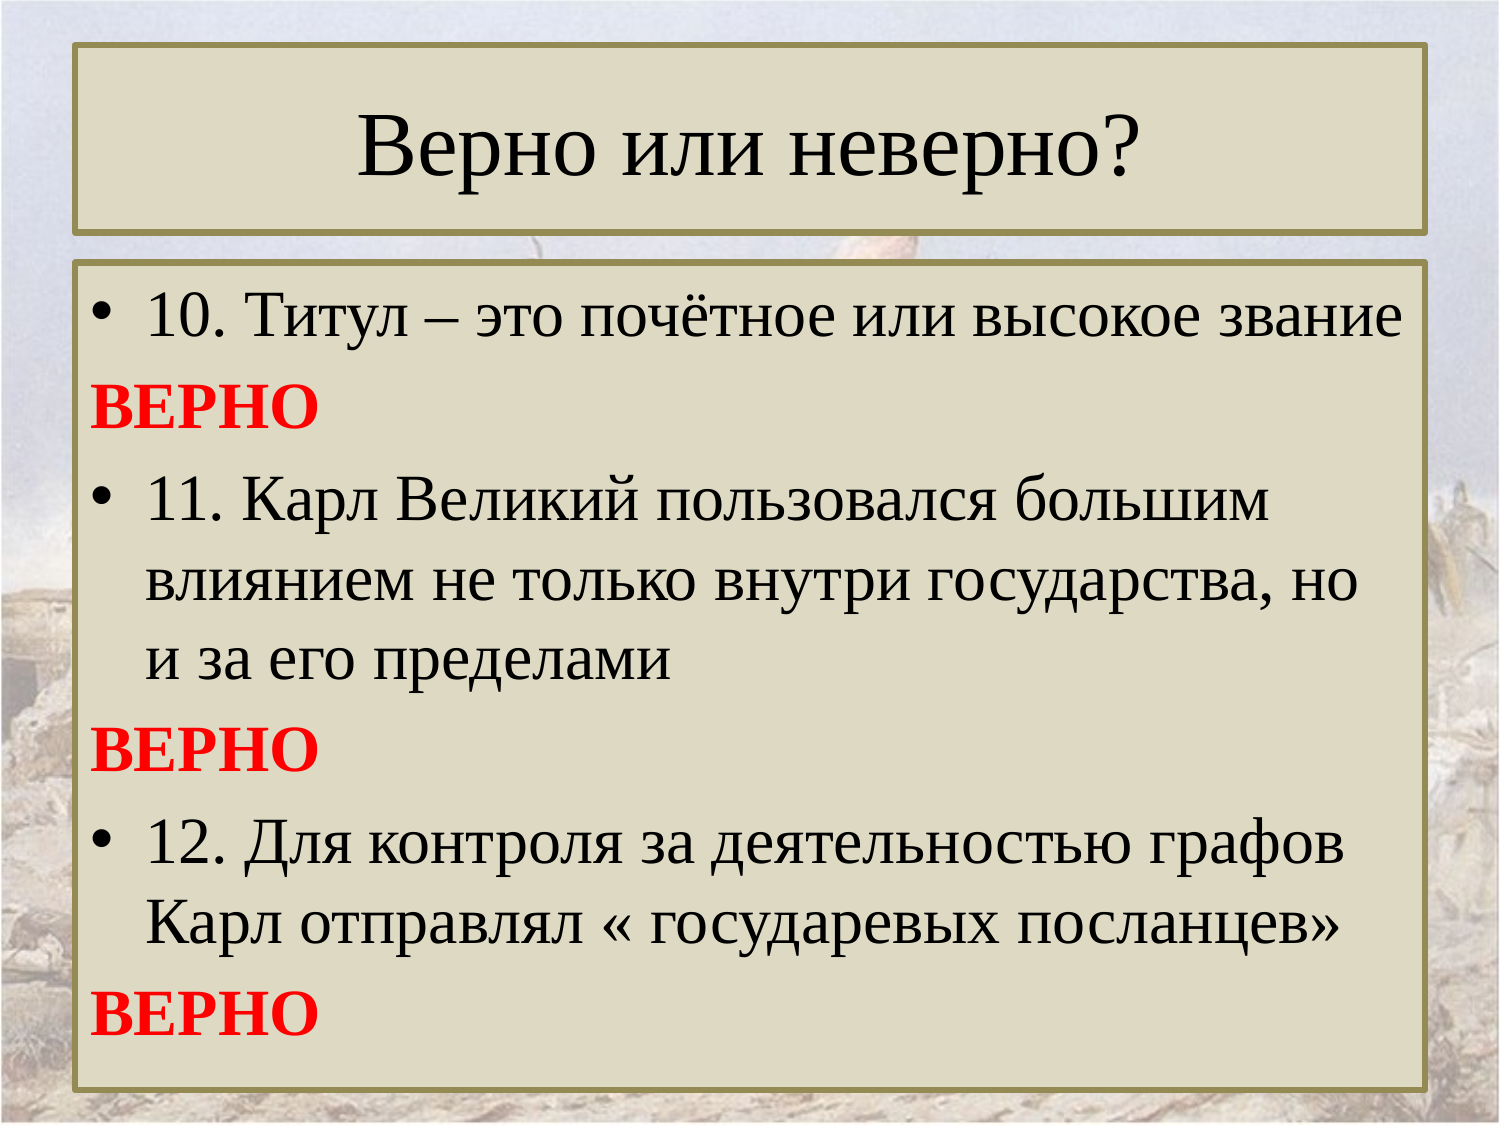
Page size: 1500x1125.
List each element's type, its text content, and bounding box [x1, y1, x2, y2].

title Верно или неверно? [75, 45, 1425, 233]
list 10. Титул – это почётное или высокое звание ВЕРНО 11. Карл Великий пользовался большим влиянием не только внутри государства, но и за его пределами ВЕРНО 12. Для контроля за деятельностью графов Карл отправлял « государевых посланцев» ВЕРНО [75, 262, 1425, 1090]
